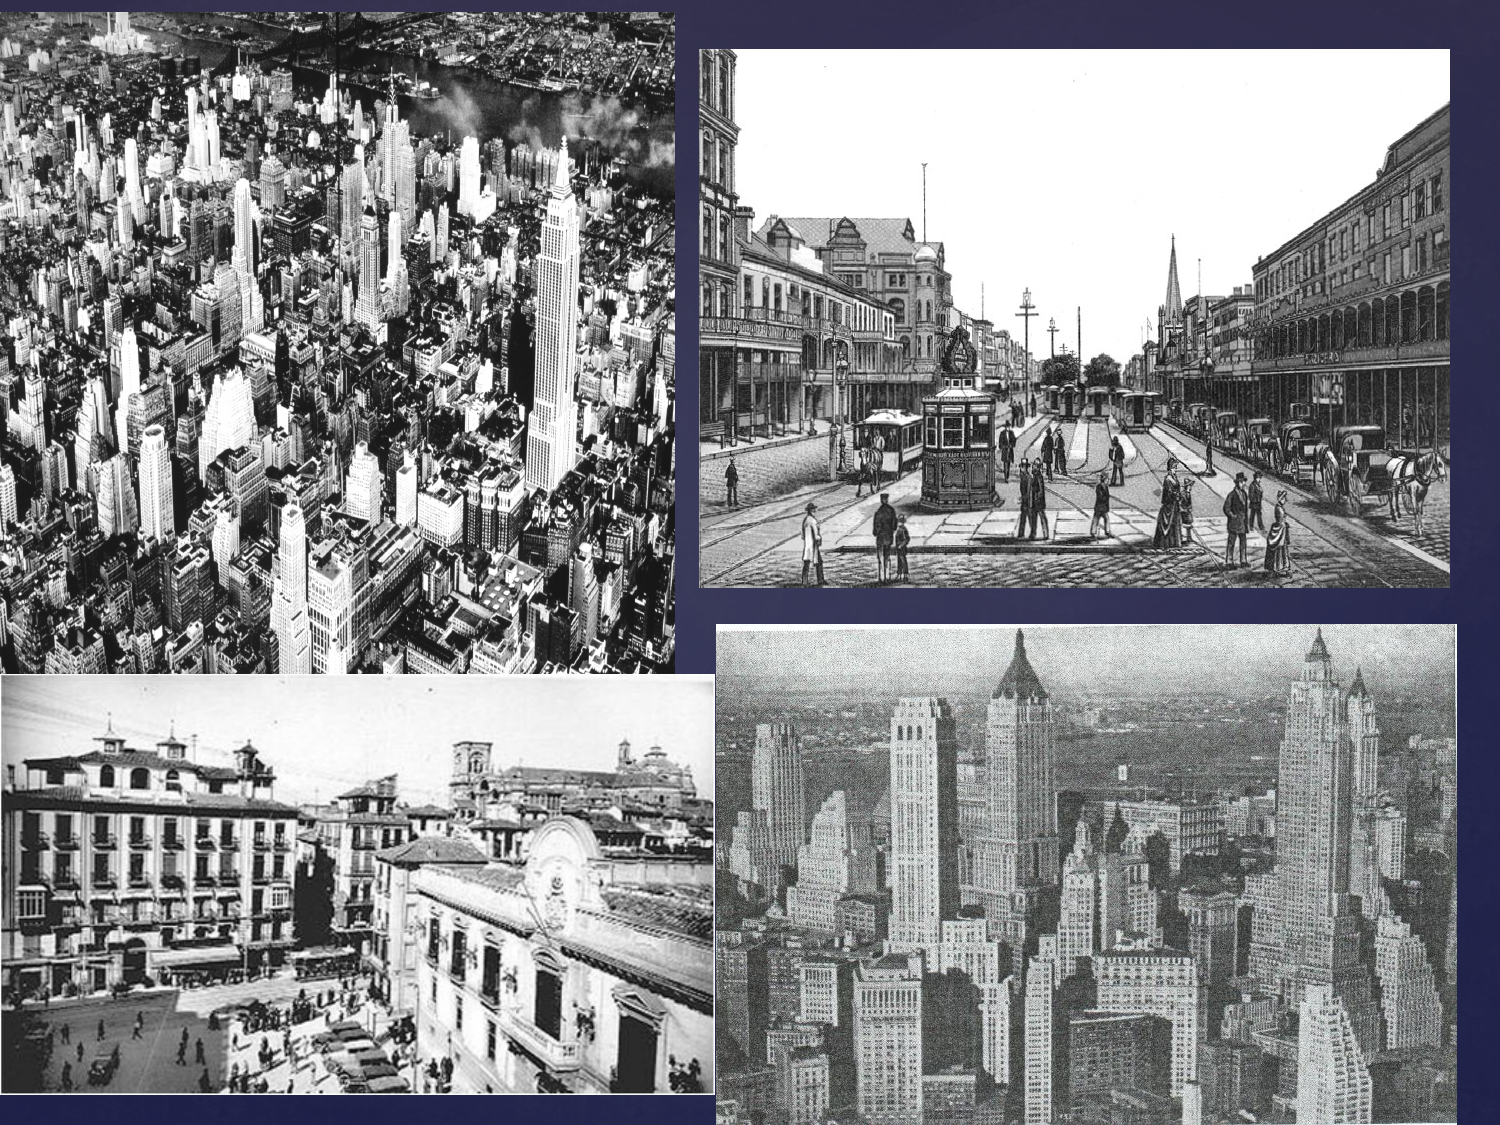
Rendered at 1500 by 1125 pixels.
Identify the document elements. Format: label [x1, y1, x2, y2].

list [0, 11, 676, 671]
picture [0, 624, 1458, 1125]
picture [699, 49, 1451, 588]
